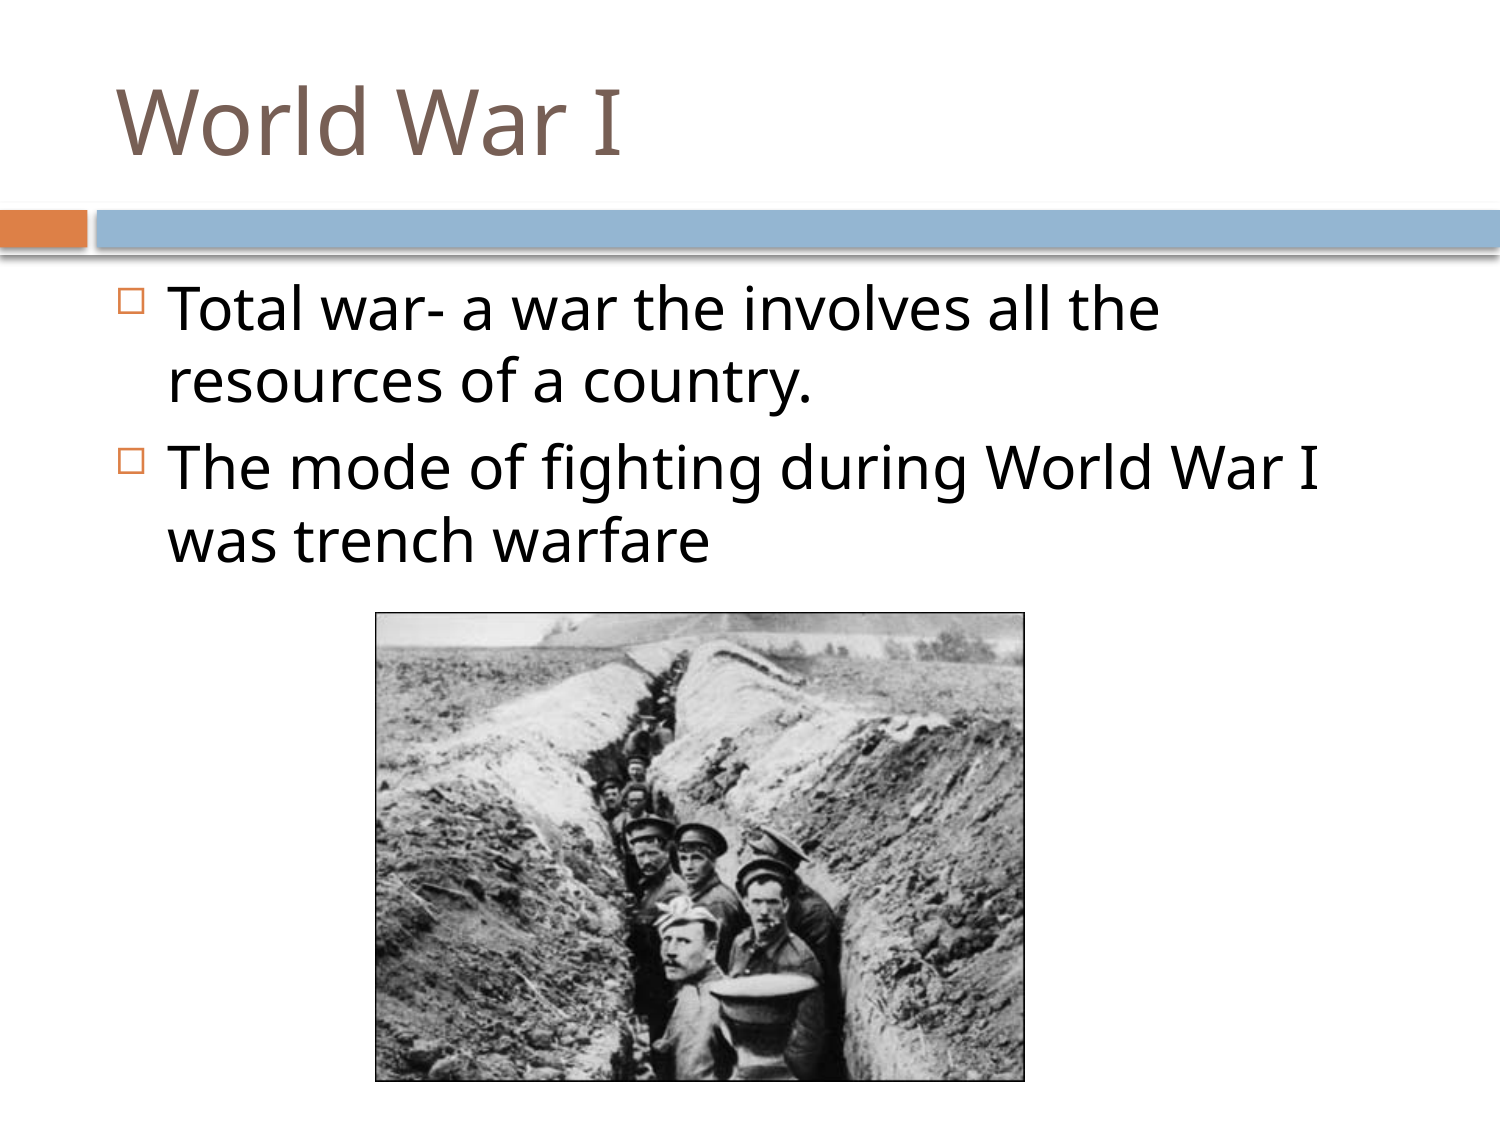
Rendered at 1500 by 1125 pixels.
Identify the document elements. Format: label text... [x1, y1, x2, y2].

title World War I [100, 37, 1438, 200]
list Total war- a war the involves all the resources of a country. The mode of fighting during World War I was trench warfare [100, 262, 1438, 1000]
picture [374, 612, 1026, 1082]
